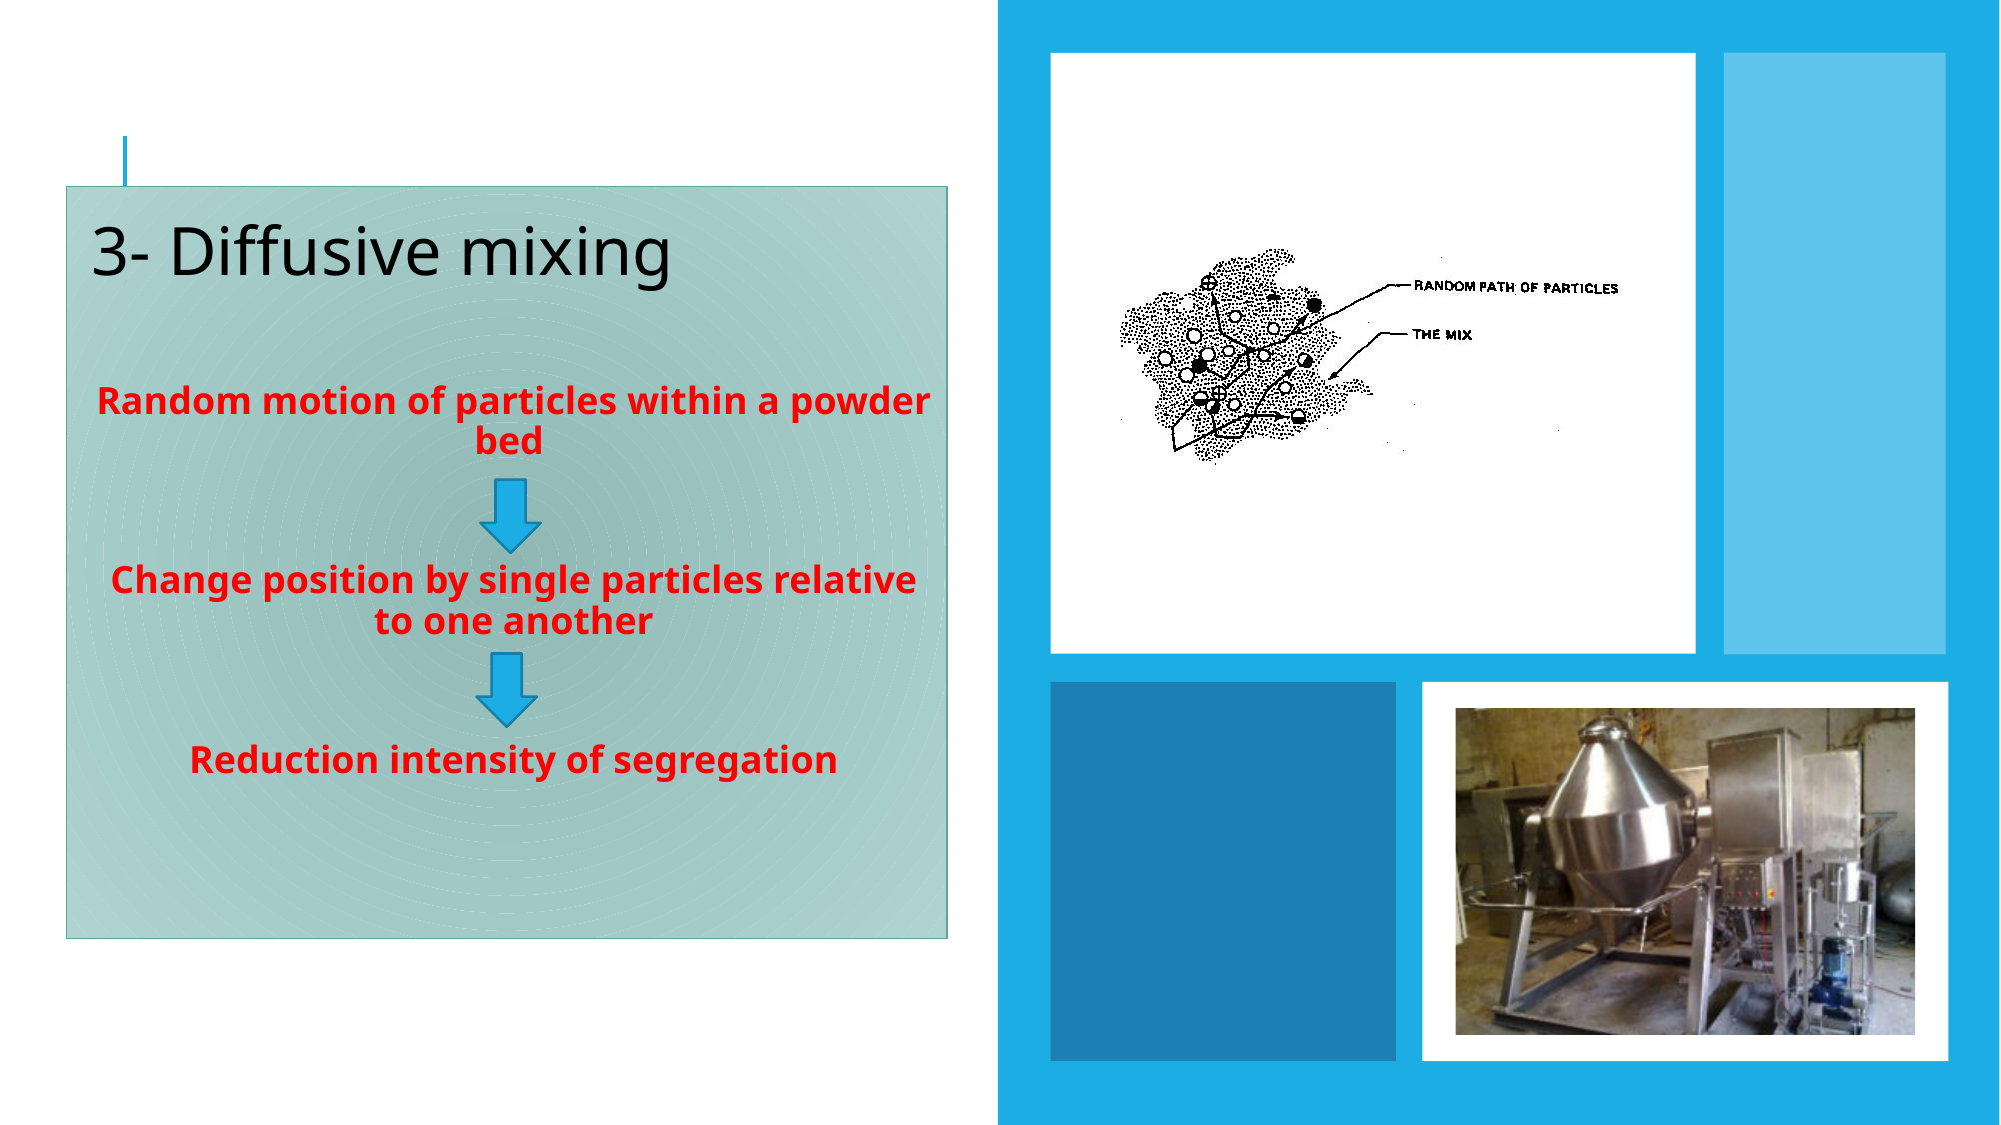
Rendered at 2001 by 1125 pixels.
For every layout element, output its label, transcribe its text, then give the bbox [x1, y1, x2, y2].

picture [1077, 241, 1669, 466]
text_box [479, 478, 542, 554]
list 3- Diffusive mixing Random motion of particles within a powder bed Change position by single particles relative to one another Reduction intensity of segregation [66, 186, 948, 939]
text_box [1049, 681, 1397, 1063]
picture [1455, 708, 1916, 1035]
text_box [1049, 51, 1697, 655]
text_box [475, 652, 539, 728]
text_box [997, 0, 2000, 1125]
text_box [1421, 681, 1950, 1063]
text_box [1723, 51, 1947, 656]
